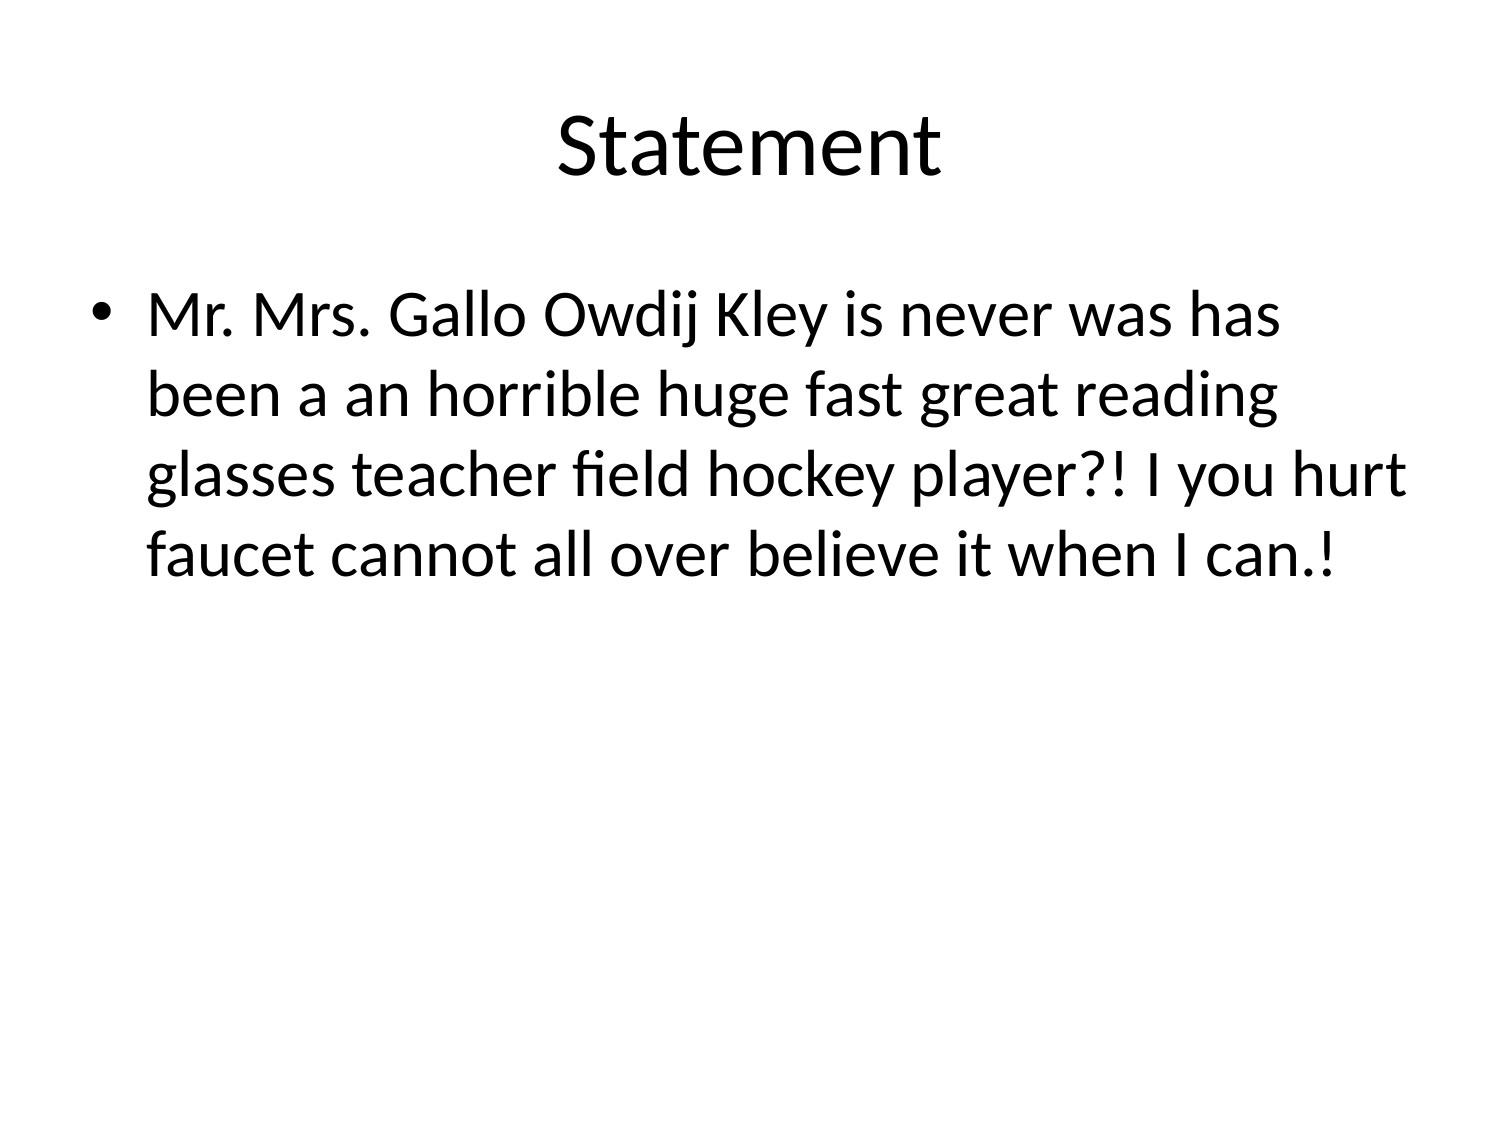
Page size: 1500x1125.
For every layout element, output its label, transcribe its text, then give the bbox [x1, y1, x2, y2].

list Mr. Mrs. Gallo Owdij Kley is never was has been a an horrible huge fast great reading glasses teacher field hockey player?! I you hurt faucet cannot all over believe it when I can.! [75, 262, 1425, 1005]
title Statement [75, 45, 1425, 233]
